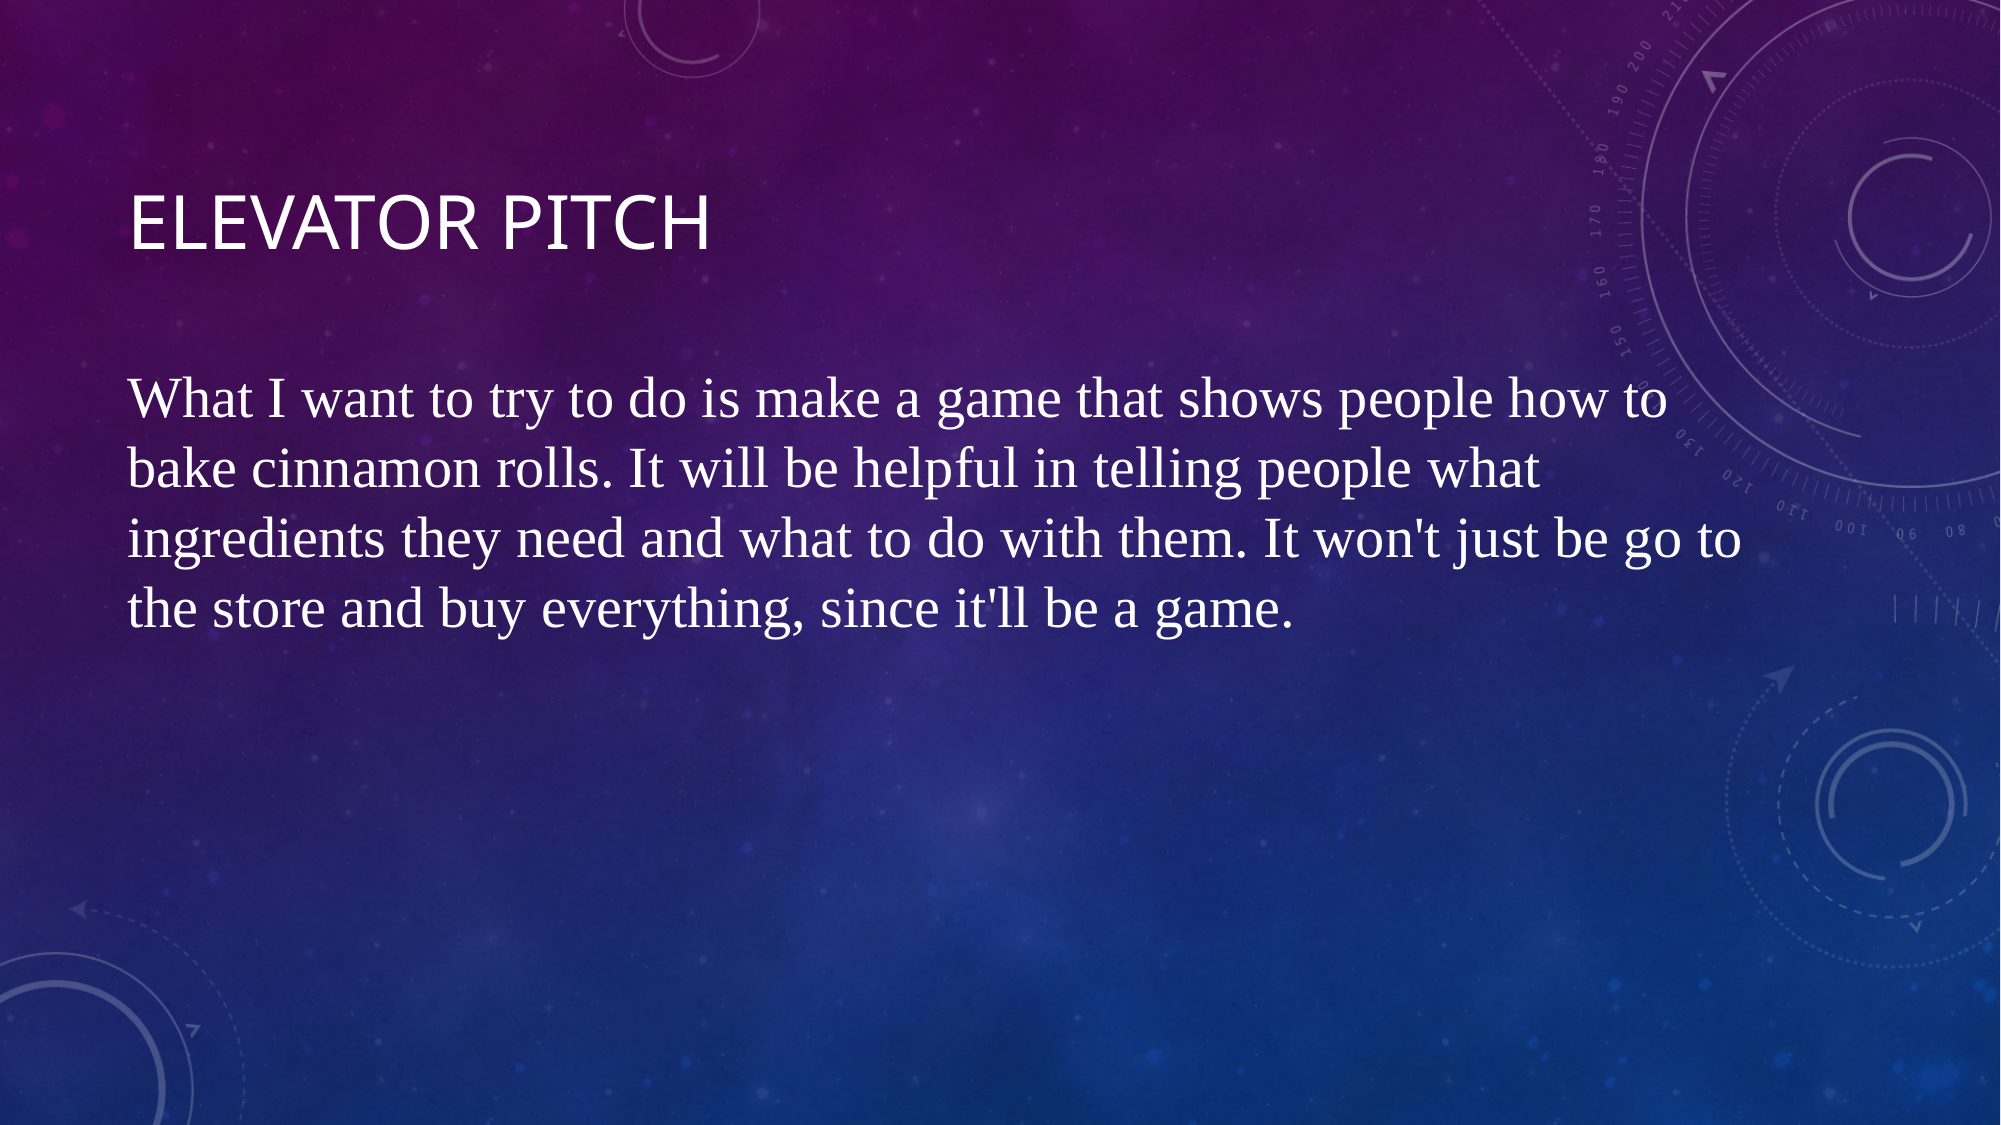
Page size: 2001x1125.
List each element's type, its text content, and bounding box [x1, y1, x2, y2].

picture [0, 0, 2001, 1125]
text_box What I want to try to do is make a game that shows people how to bake cinnamon rolls. It will be helpful in telling people what ingredients they need and what to do with them. It won't just be go to the store and buy everything, since it'll be a game. [112, 351, 1775, 646]
title Elevator Pitch [112, 99, 1775, 339]
